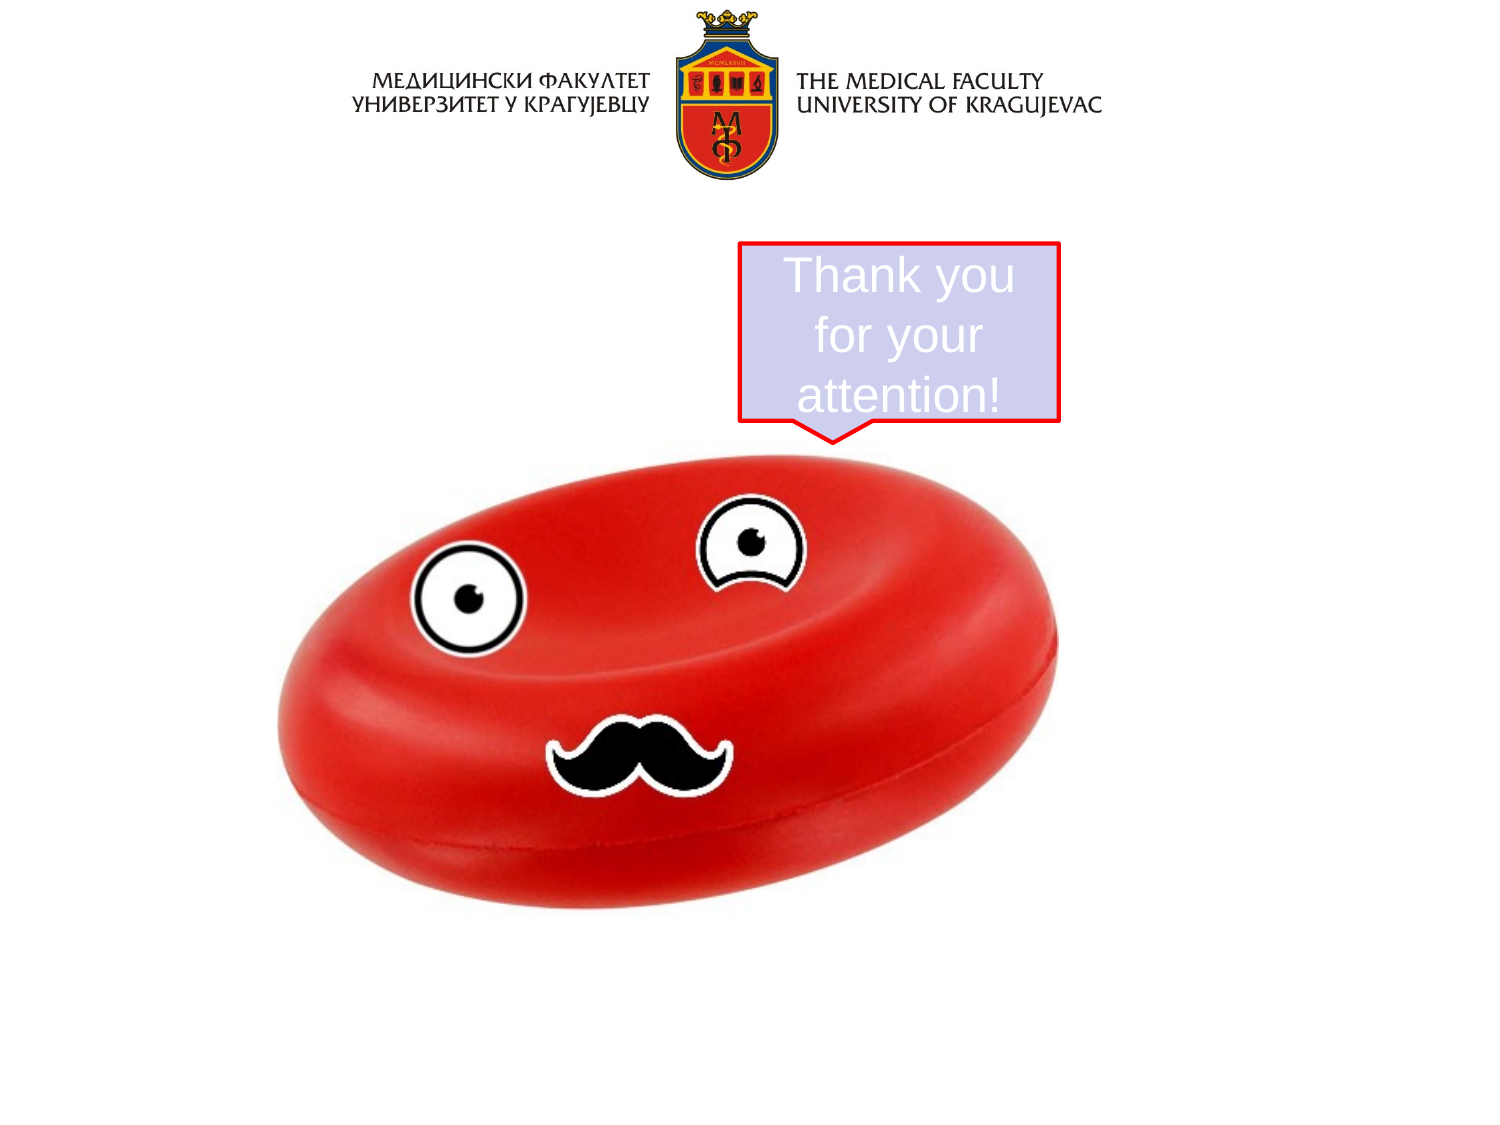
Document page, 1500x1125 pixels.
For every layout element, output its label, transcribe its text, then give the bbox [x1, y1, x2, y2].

picture [328, 0, 1125, 191]
picture [277, 290, 1060, 1073]
text_box Thank you for your attention! [737, 241, 1061, 291]
